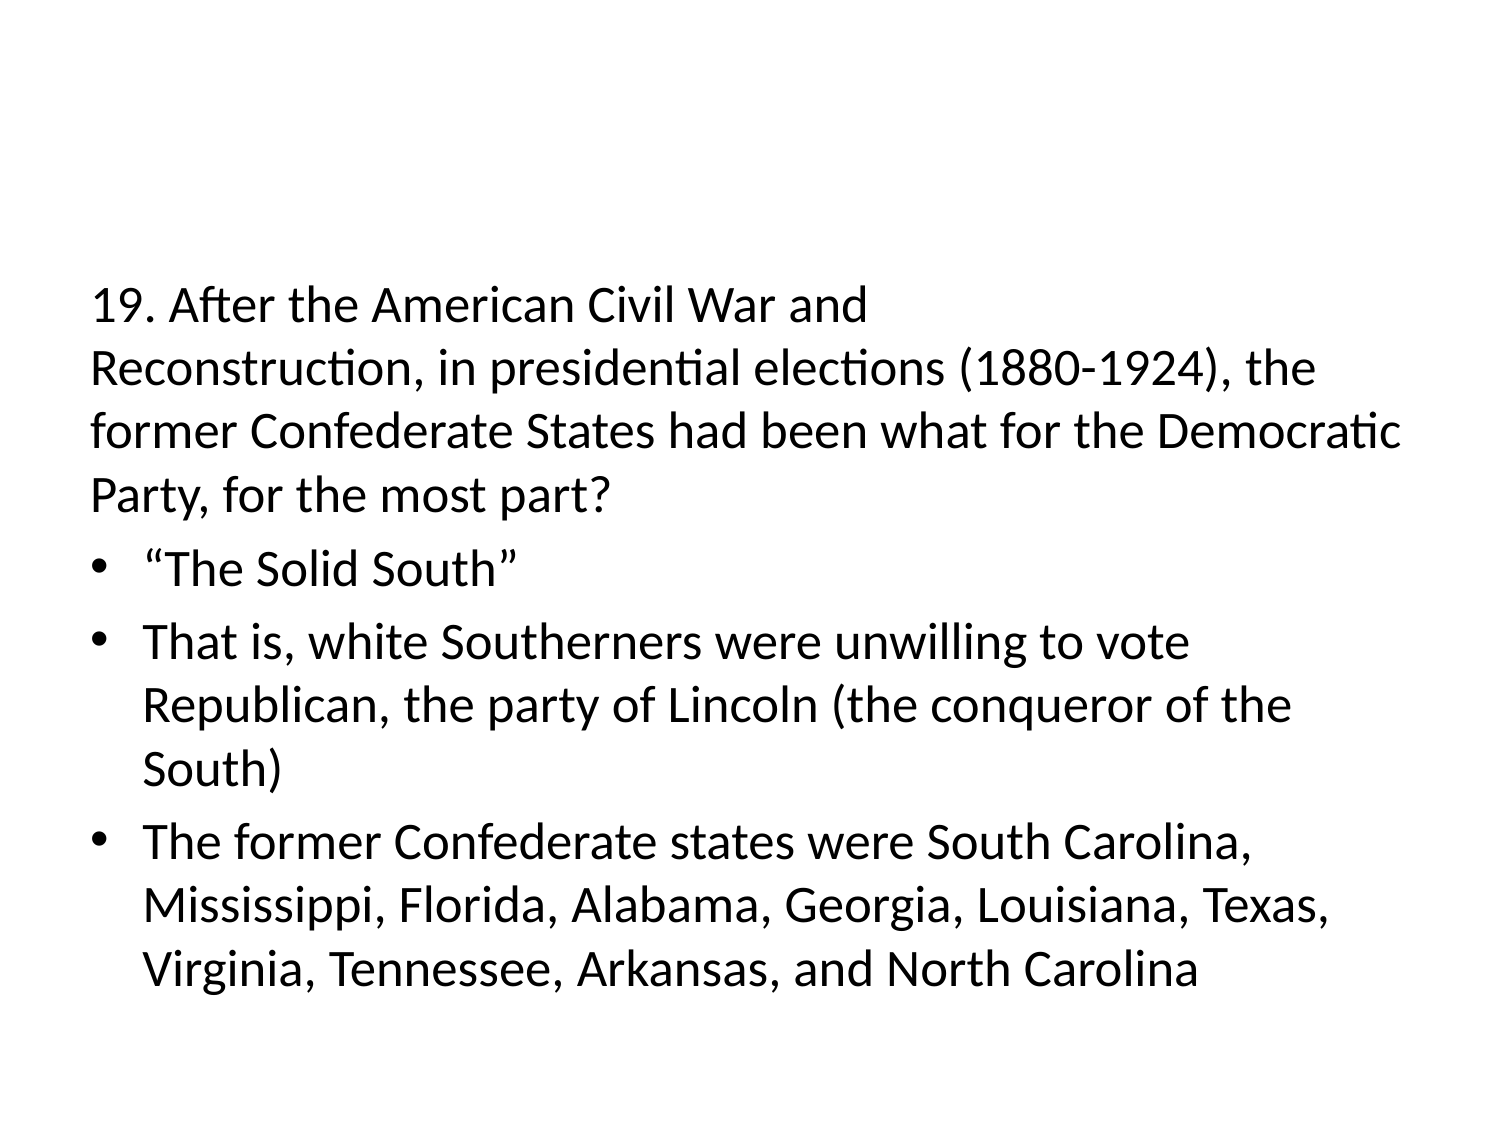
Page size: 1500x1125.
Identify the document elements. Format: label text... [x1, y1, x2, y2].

list 19. After the American Civil War and Reconstruction, in presidential elections (1880-1924), the former Confederate States had been what for the Democratic Party, for the most part? “The Solid South” That is, white Southerners were unwilling to vote Republican, the party of Lincoln (the conqueror of the South) The former Confederate states were South Carolina, Mississippi, Florida, Alabama, Georgia, Louisiana, Texas, Virginia, Tennessee, Arkansas, and North Carolina [75, 262, 1425, 1005]
